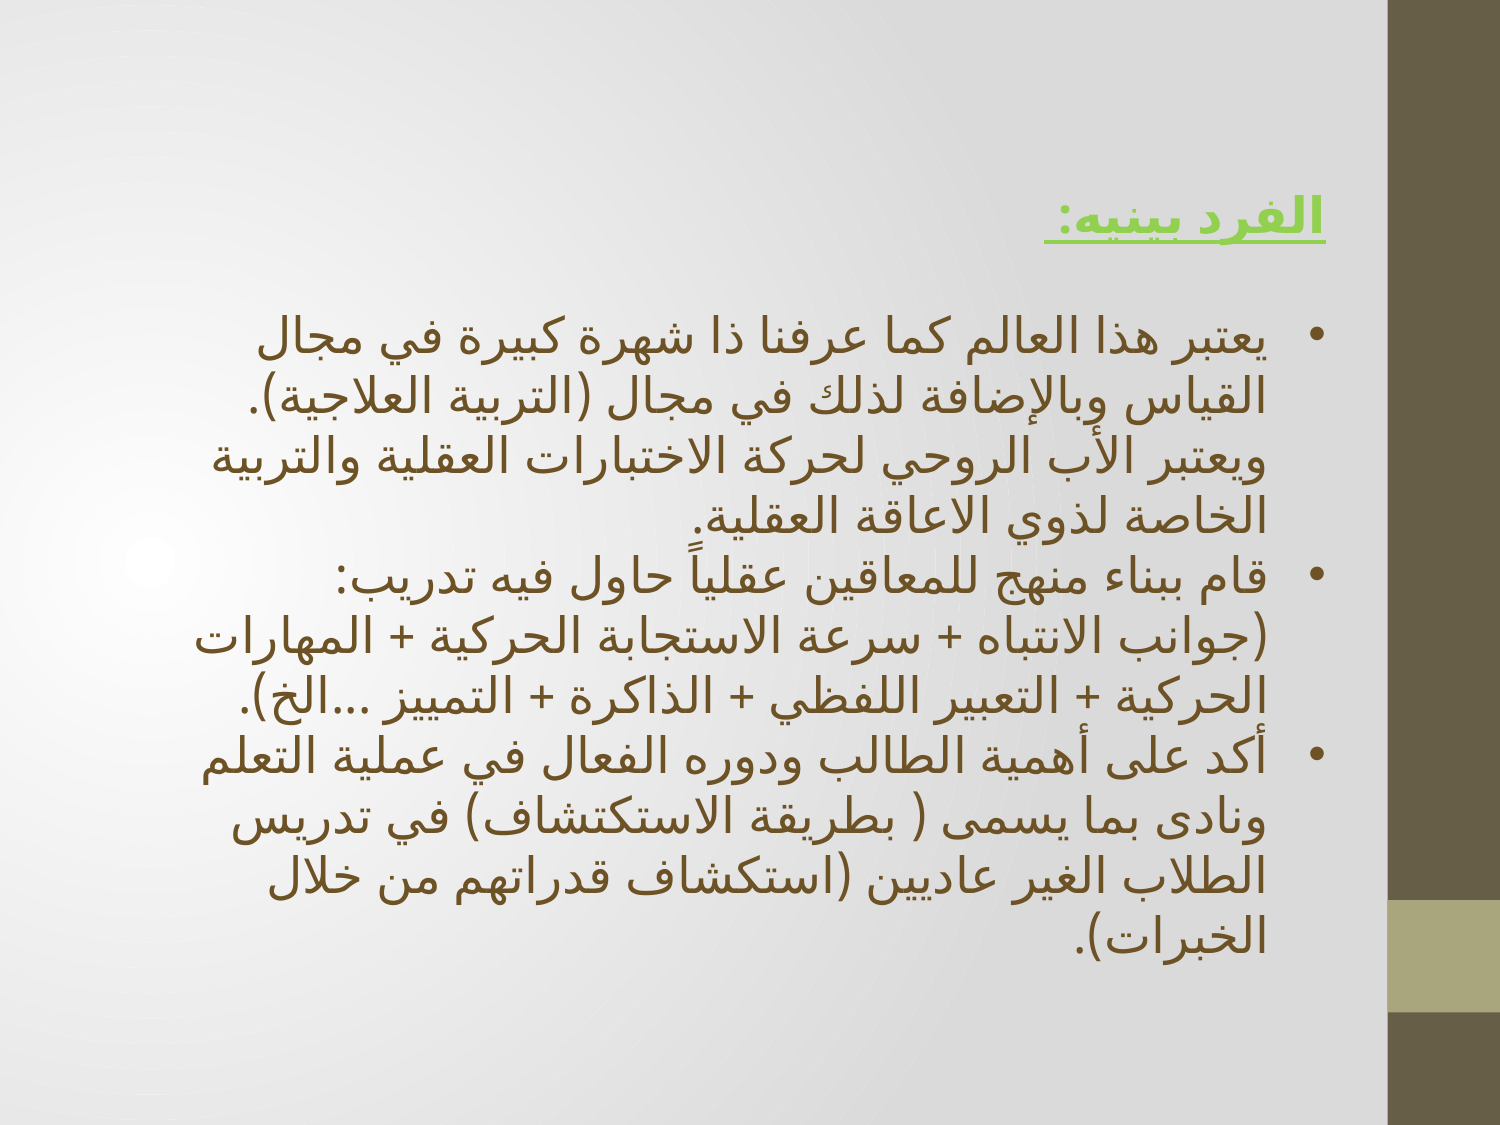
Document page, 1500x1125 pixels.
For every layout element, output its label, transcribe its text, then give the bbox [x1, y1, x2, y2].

text_box الفرد بينيه: يعتبر هذا العالم كما عرفنا ذا شهرة كبيرة في مجال القياس وبالإضافة لذلك في مجال (التربية العلاجية). ويعتبر الأب الروحي لحركة الاختبارات العقلية والتربية الخاصة لذوي الاعاقة العقلية. قام ببناء منهج للمعاقين عقلياً حاول فيه تدريب: (جوانب الانتباه + سرعة الاستجابة الحركية + المهارات الحركية + التعبير اللفظي + الذاكرة + التمييز ...الخ). أكد على أهمية الطالب ودوره الفعال في عملية التعلم ونادى بما يسمى ( بطريقة الاستكتشاف) في تدريس الطلاب الغير عاديين (استكشاف قدراتهم من خلال الخبرات). [159, 176, 1341, 1016]
